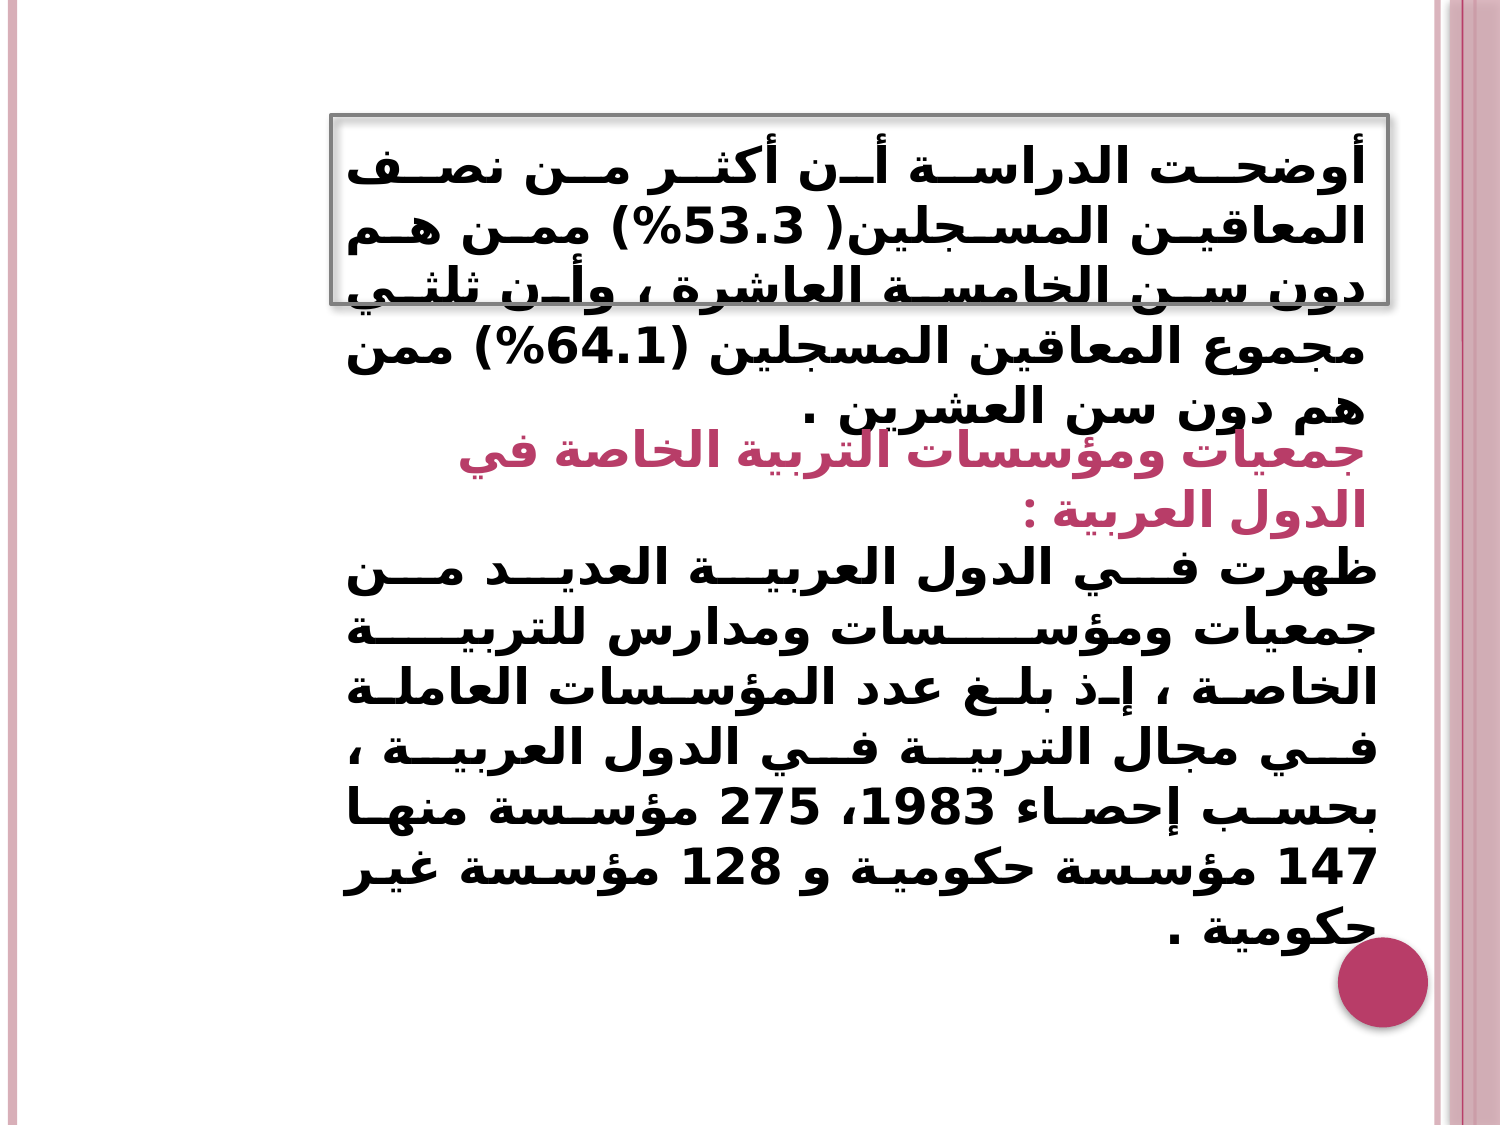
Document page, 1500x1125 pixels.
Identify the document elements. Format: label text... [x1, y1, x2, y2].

text_box ظهرت في الدول العربية العديد من جمعيات ومؤسسات ومدارس للتربية الخاصة ، إذ بلغ عدد المؤسسات العاملة في مجال التربية في الدول العربية ، بحسب إحصاء 1983، 275 مؤسسة منها 147 مؤسسة حكومية و 128 مؤسسة غير حكومية . [330, 527, 1395, 962]
text_box جمعيات ومؤسسات التربية الخاصة في الدول العربية : [361, 410, 1384, 527]
text_box [329, 113, 1390, 306]
text_box أوضحت الدراسة أن أكثر من نصف المعاقين المسجلين( 53.3%) ممن هم دون سن الخامسة العاشرة ، وأن ثلثي مجموع المعاقين المسجلين (64.1%) ممن هم دون سن العشرين . [330, 312, 1383, 441]
